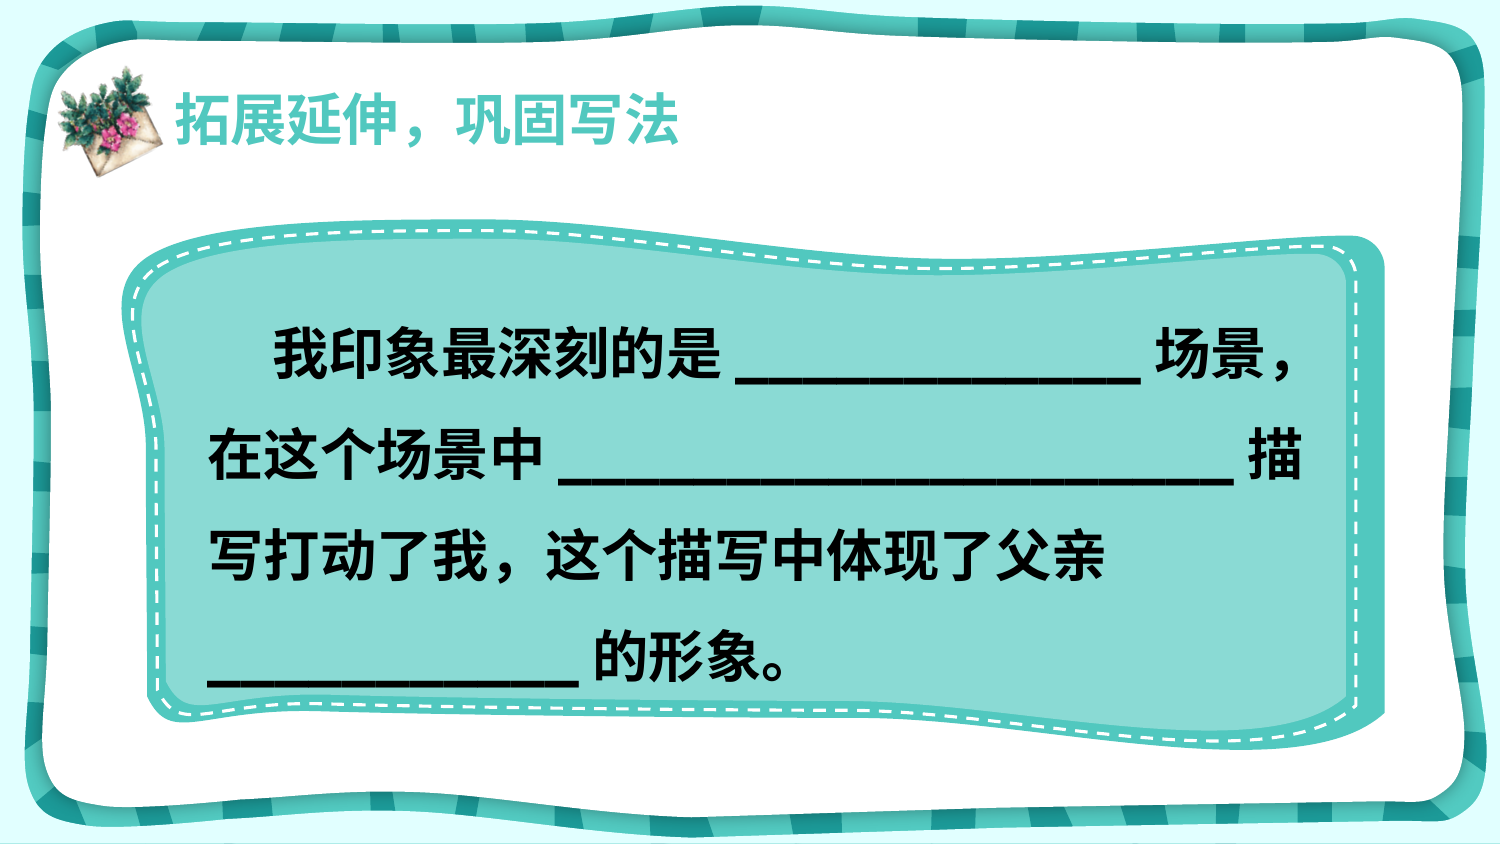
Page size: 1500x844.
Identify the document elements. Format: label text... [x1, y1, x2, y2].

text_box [121, 219, 1385, 750]
text_box 拓展延伸，巩固写法 [162, 86, 717, 159]
picture [9, 8, 162, 201]
